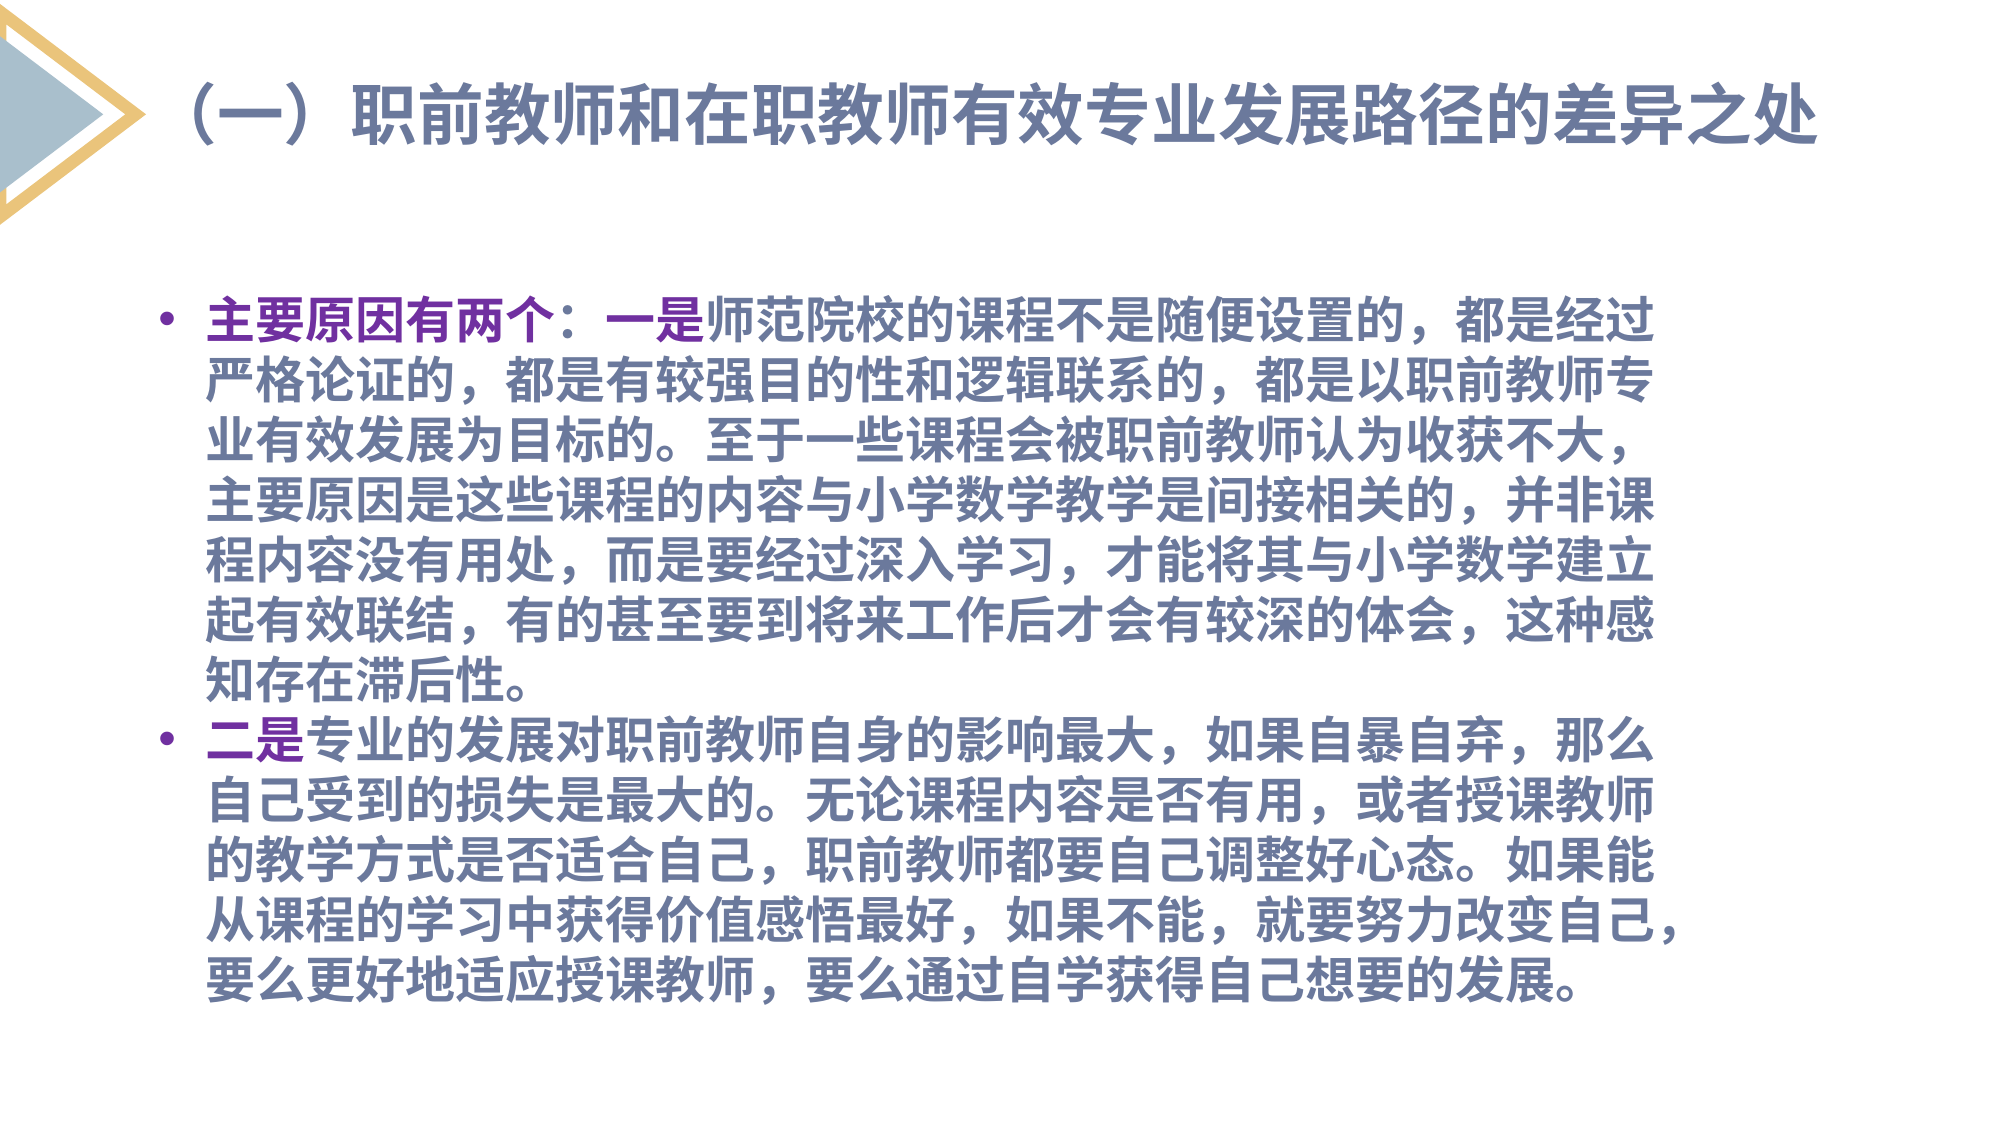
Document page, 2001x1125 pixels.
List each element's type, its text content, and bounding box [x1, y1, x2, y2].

text_box 主要原因有两个：一是师范院校的课程不是随便设置的，都是经过严格论证的，都是有较强目的性和逻辑联系的，都是以职前教师专业有效发展为目标的。至于一些课程会被职前教师认为收获不大，主要原因是这些课程的内容与小学数学教学是间接相关的，并非课程内容没有用处，而是要经过深入学习，才能将其与小学数学建立起有效联结，有的甚至要到将来工作后才会有较深的体会，这种感知存在滞后性。 二是专业的发展对职前教师自身的影响最大，如果自暴自弃，那么自己受到的损失是最大的。无论课程内容是否有用，或者授课教师的教学方式是否适合自己，职前教师都要自己调整好心态。如果能从课程的学习中获得价值感悟最好，如果不能，就要努力改变自己，要么更好地适应授课教师，要么通过自学获得自己想要的发展。 [143, 280, 1699, 1033]
text_box [0, 34, 105, 194]
text_box （一）职前教师和在职教师有效专业发展路径的差异之处 [135, 65, 1893, 161]
text_box [0, 10, 135, 219]
